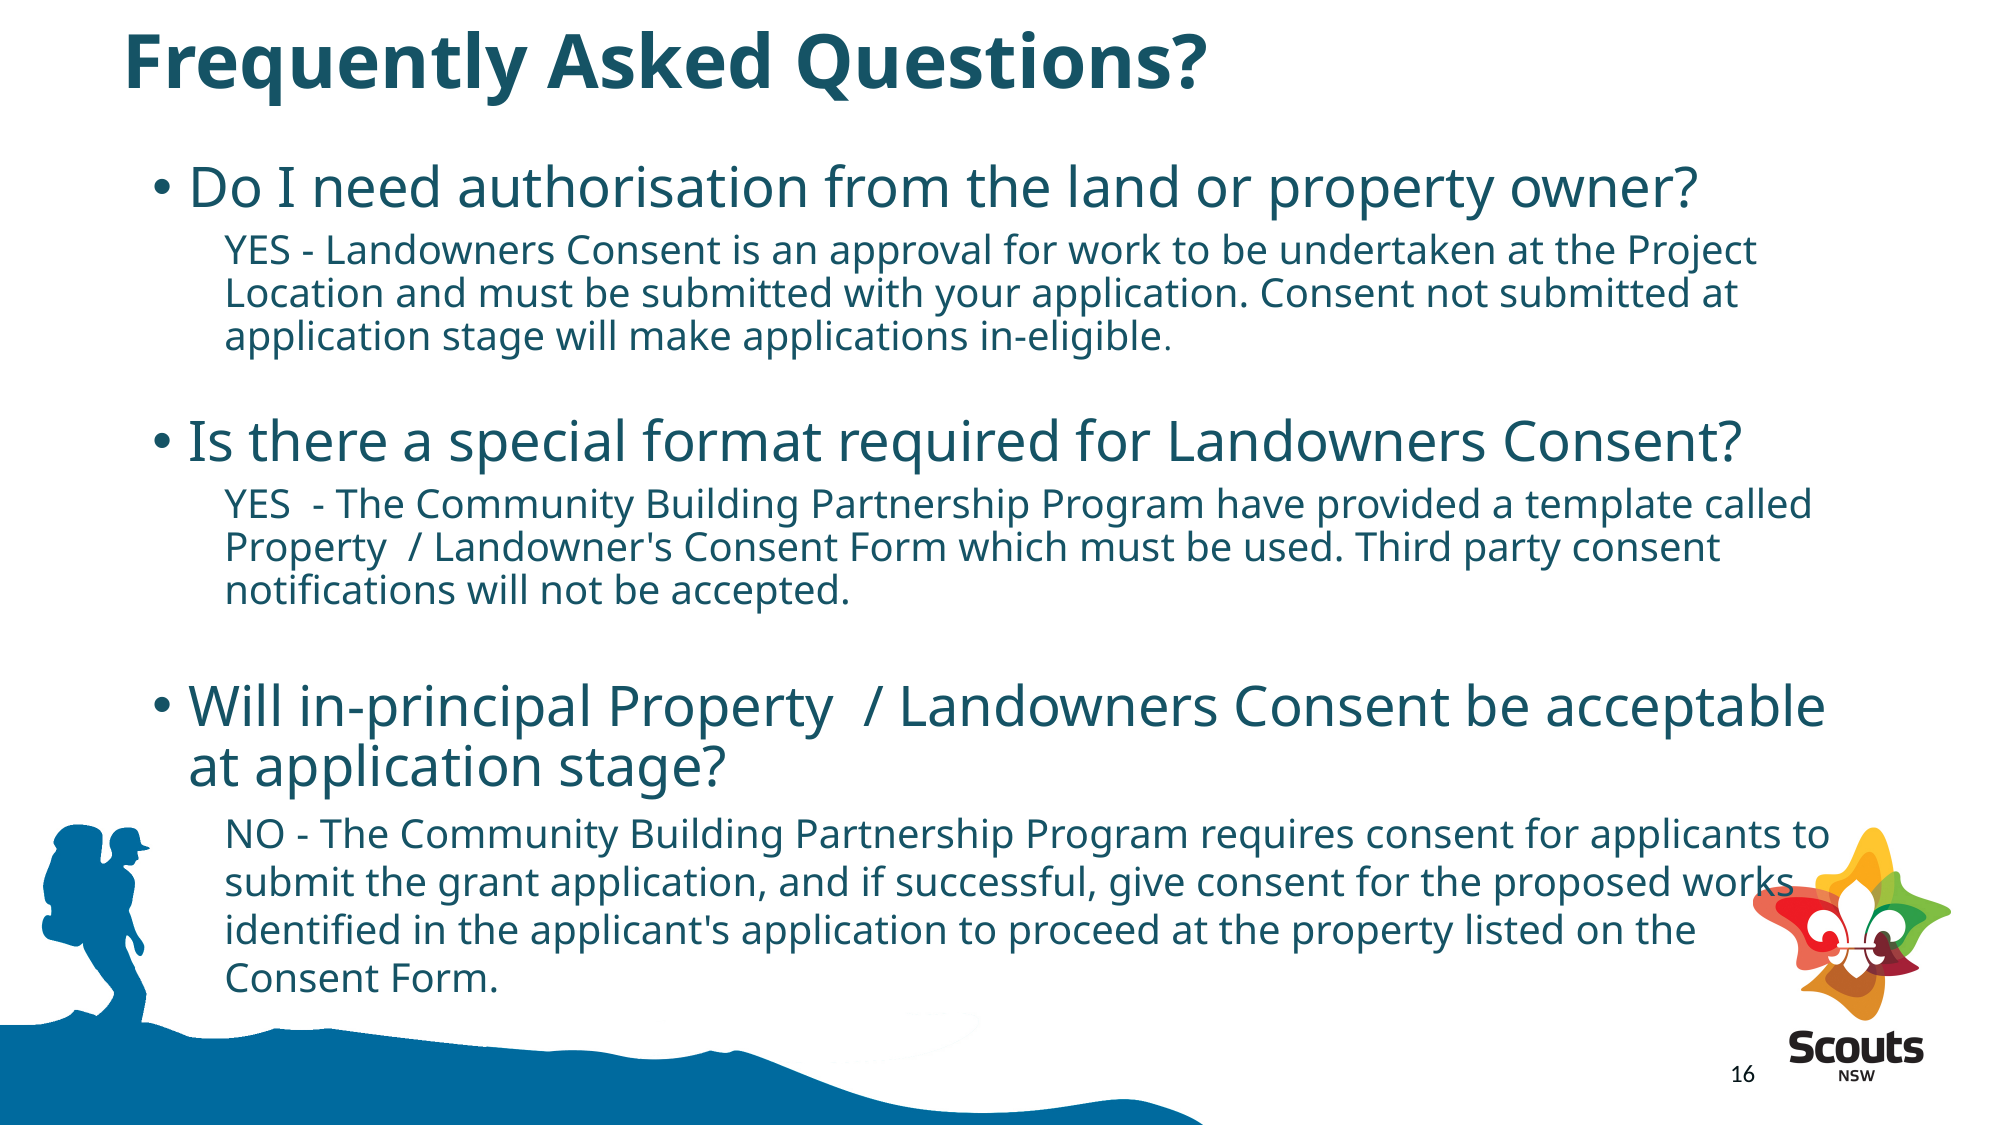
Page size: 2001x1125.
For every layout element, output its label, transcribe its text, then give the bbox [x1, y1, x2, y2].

picture [0, 0, 2001, 1125]
title Frequently Asked Questions? [107, 0, 1893, 130]
picture [124, 862, 137, 931]
picture [126, 937, 137, 970]
list Do I need authorisation from the land or property owner? YES - Landowners Consent is an approval for work to be undertaken at the Project Location and must be submitted with your application. Consent not submitted at application stage will make applications in-eligible. Is there a special format required for Landowners Consent? YES - The Community Building Partnership Program have provided a template called Property / Landowner's Consent Form which must be used. Third party consent notifications will not be accepted. Will in-principal Property / Landowners Consent be acceptable at application stage? NO - The Community Building Partnership Program requires consent for applicants to submit the grant application, and if successful, give consent for the proposed works identified in the applicant's application to proceed at the property listed on the Consent Form. [137, 152, 1863, 1014]
slide_number 16 [1320, 1042, 1771, 1103]
